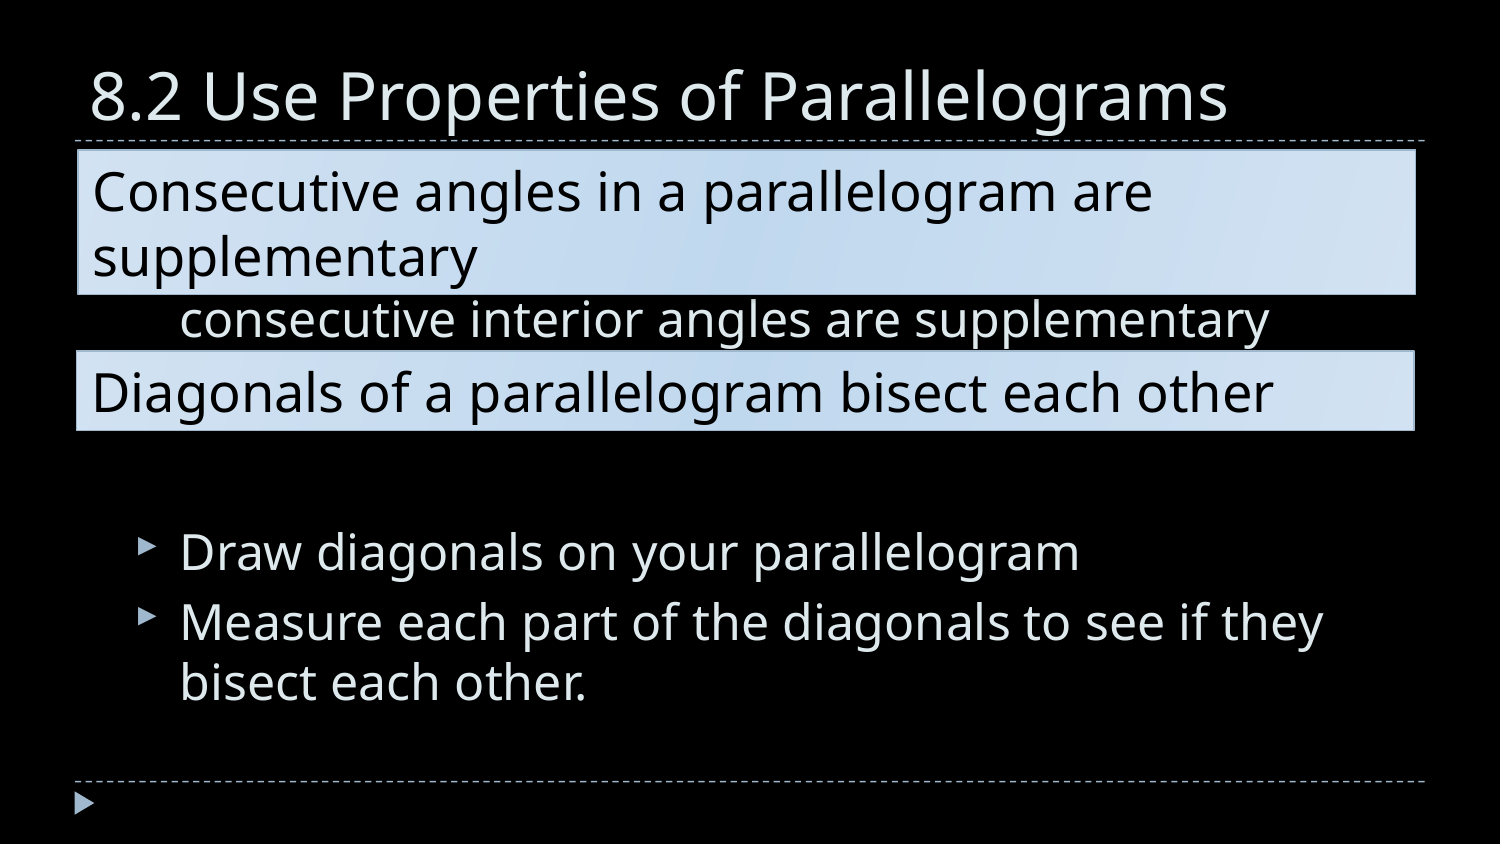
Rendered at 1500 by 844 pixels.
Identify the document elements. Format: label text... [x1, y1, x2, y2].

text_box Diagonals of a parallelogram bisect each other [76, 350, 1415, 431]
list Remember from parallel lines (chapter 3) that consecutive interior angles are supplementary Draw diagonals on your parallelogram Measure each part of the diagonals to see if they bisect each other. [75, 150, 1425, 755]
title 8.2 Use Properties of Parallelograms [75, 18, 1425, 141]
text_box Consecutive angles in a parallelogram are supplementary [77, 149, 1416, 295]
